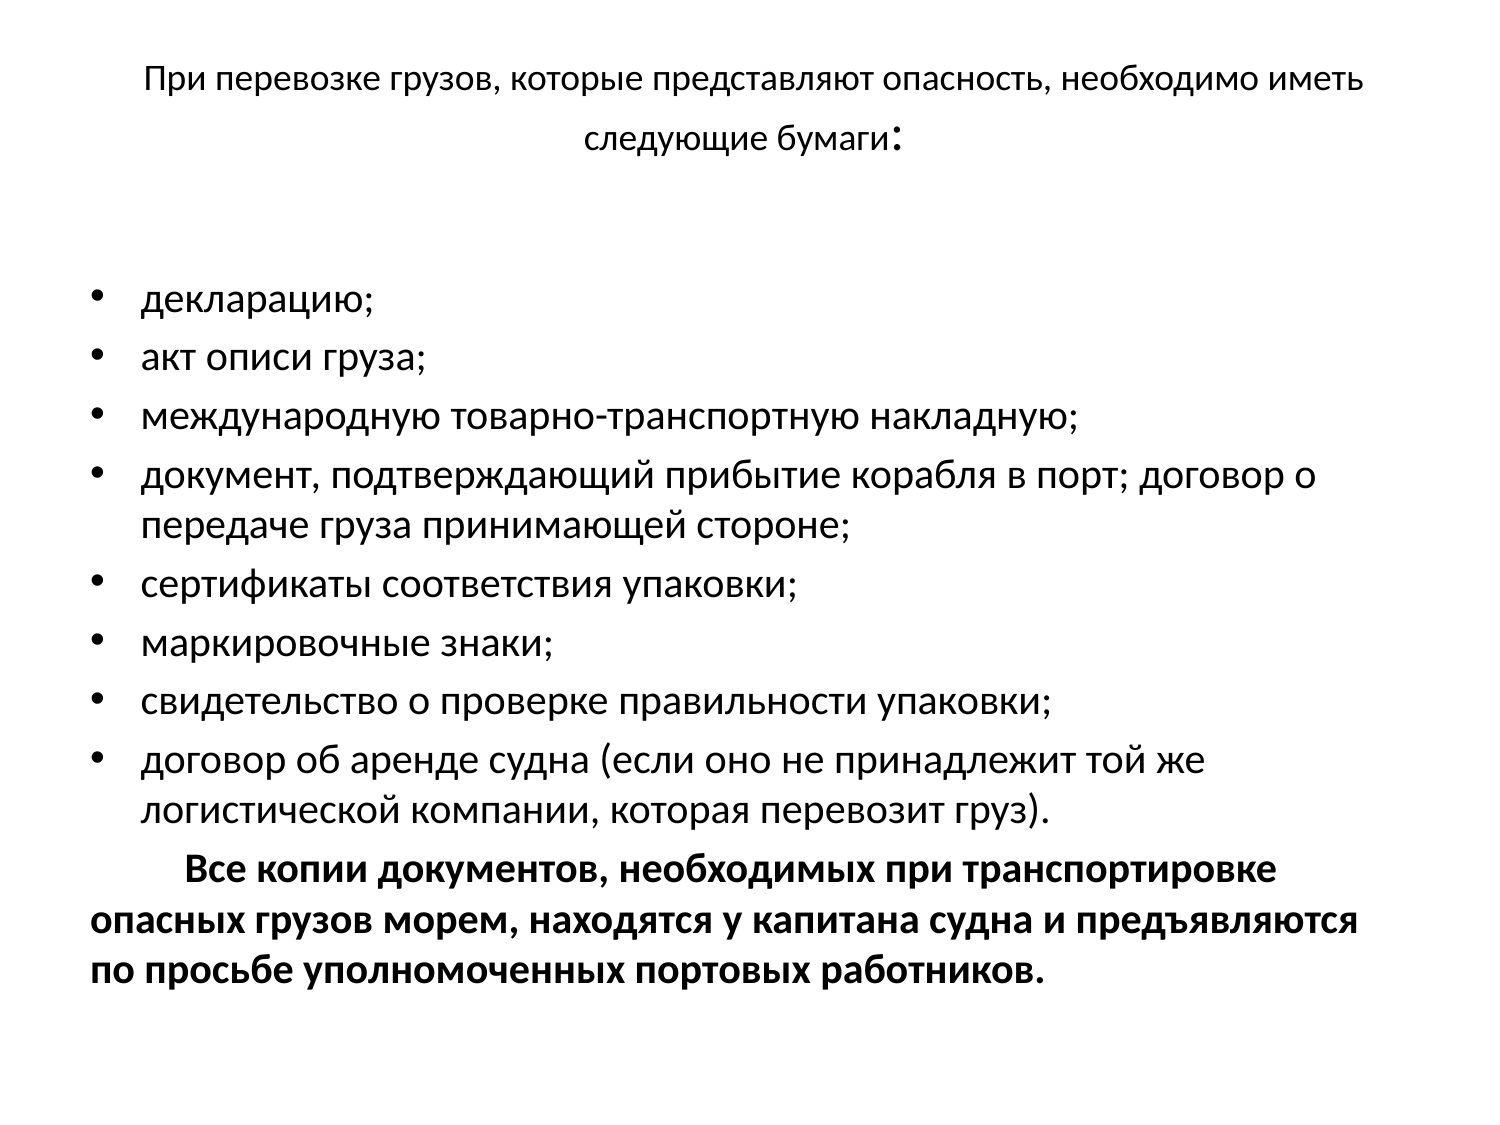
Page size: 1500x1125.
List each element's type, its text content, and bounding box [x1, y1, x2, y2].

list декларацию; акт описи груза; международную товарно-транспортную накладную; документ, подтверждающий прибытие корабля в порт; договор о передаче груза принимающей стороне; сертификаты соответствия упаковки; маркировочные знаки; свидетельство о проверке правильности упаковки; договор об аренде судна (если оно не принадлежит той же логистической компании, которая перевозит груз). Все копии документов, необходимых при транспортировке опасных грузов морем, находятся у капитана судна и предъявляются по просьбе уполномоченных портовых работников. [75, 262, 1425, 1005]
title При перевозке грузов, которые представляют опасность, необходимо иметь следующие бумаги: [75, 45, 1425, 233]
